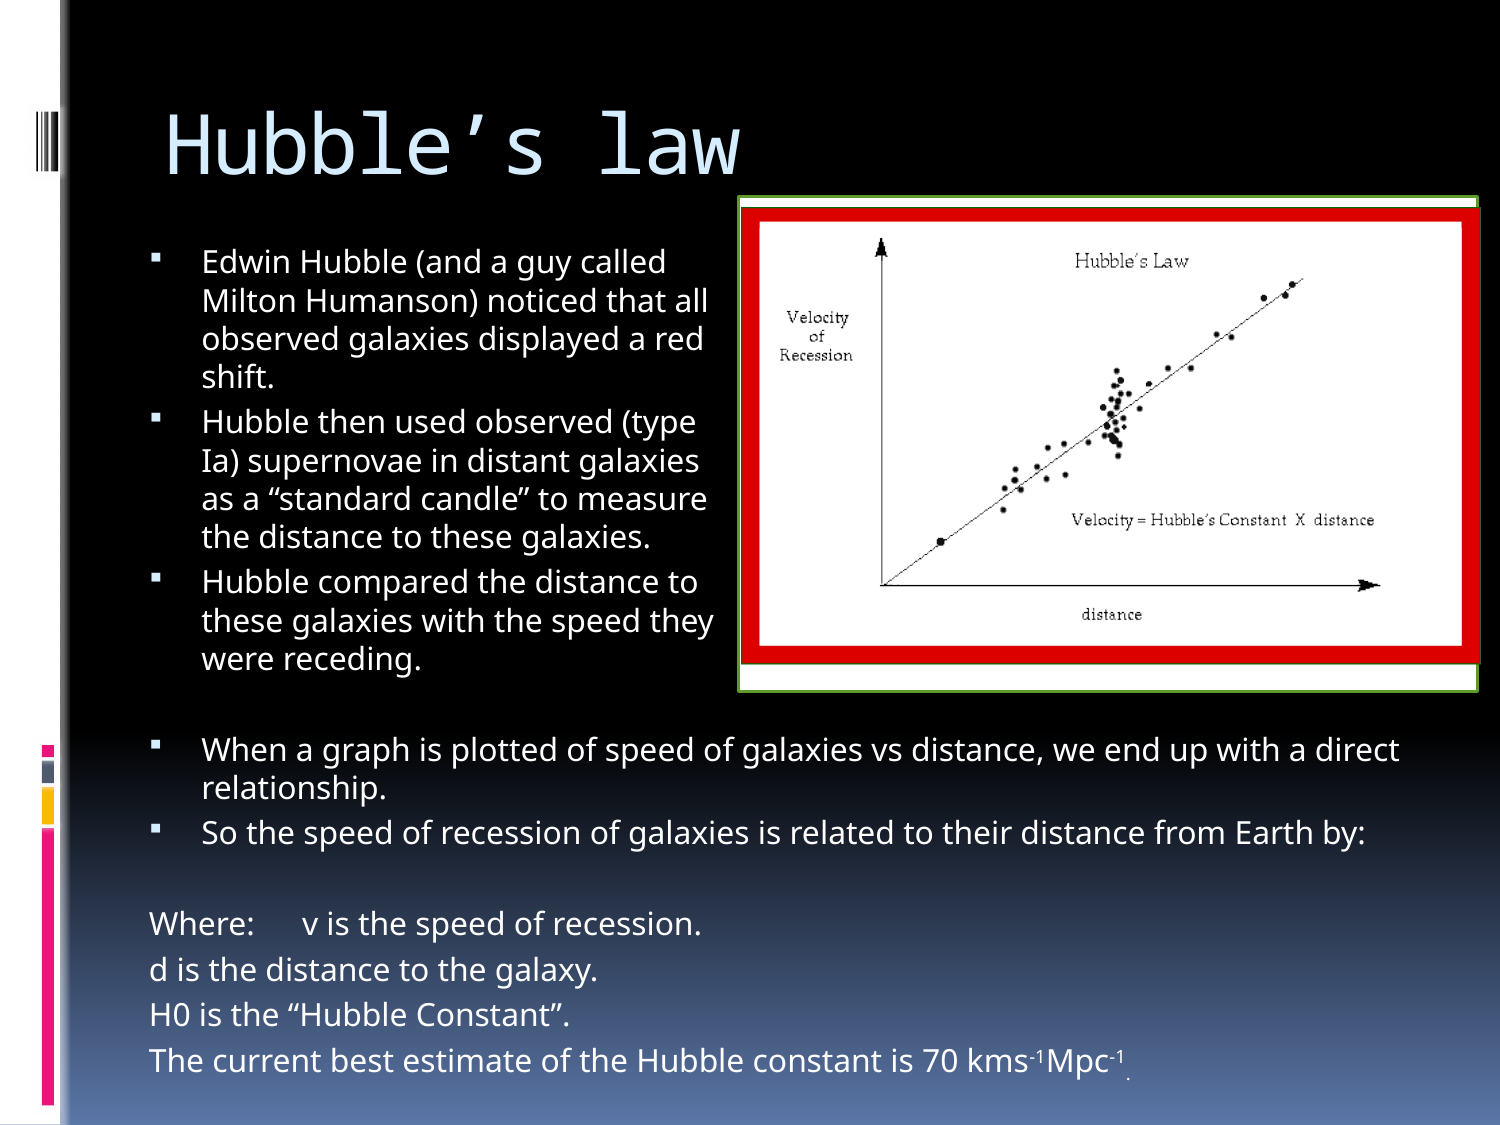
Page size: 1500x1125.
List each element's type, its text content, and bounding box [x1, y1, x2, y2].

slide_number [1063, 1052, 1413, 1113]
picture [741, 207, 1482, 667]
text_box [737, 677, 1479, 693]
list Edwin Hubble (and a guy called Milton Humanson) noticed that all observed galaxies displayed a red shift. Hubble then used observed (type Ia) supernovae in distant galaxies as a “standard candle” to measure the distance to these galaxies. Hubble compared the distance to these galaxies with the speed they were receding. [123, 234, 735, 728]
footer [150, 1052, 1063, 1113]
title Hubble’s law [150, 83, 1425, 234]
